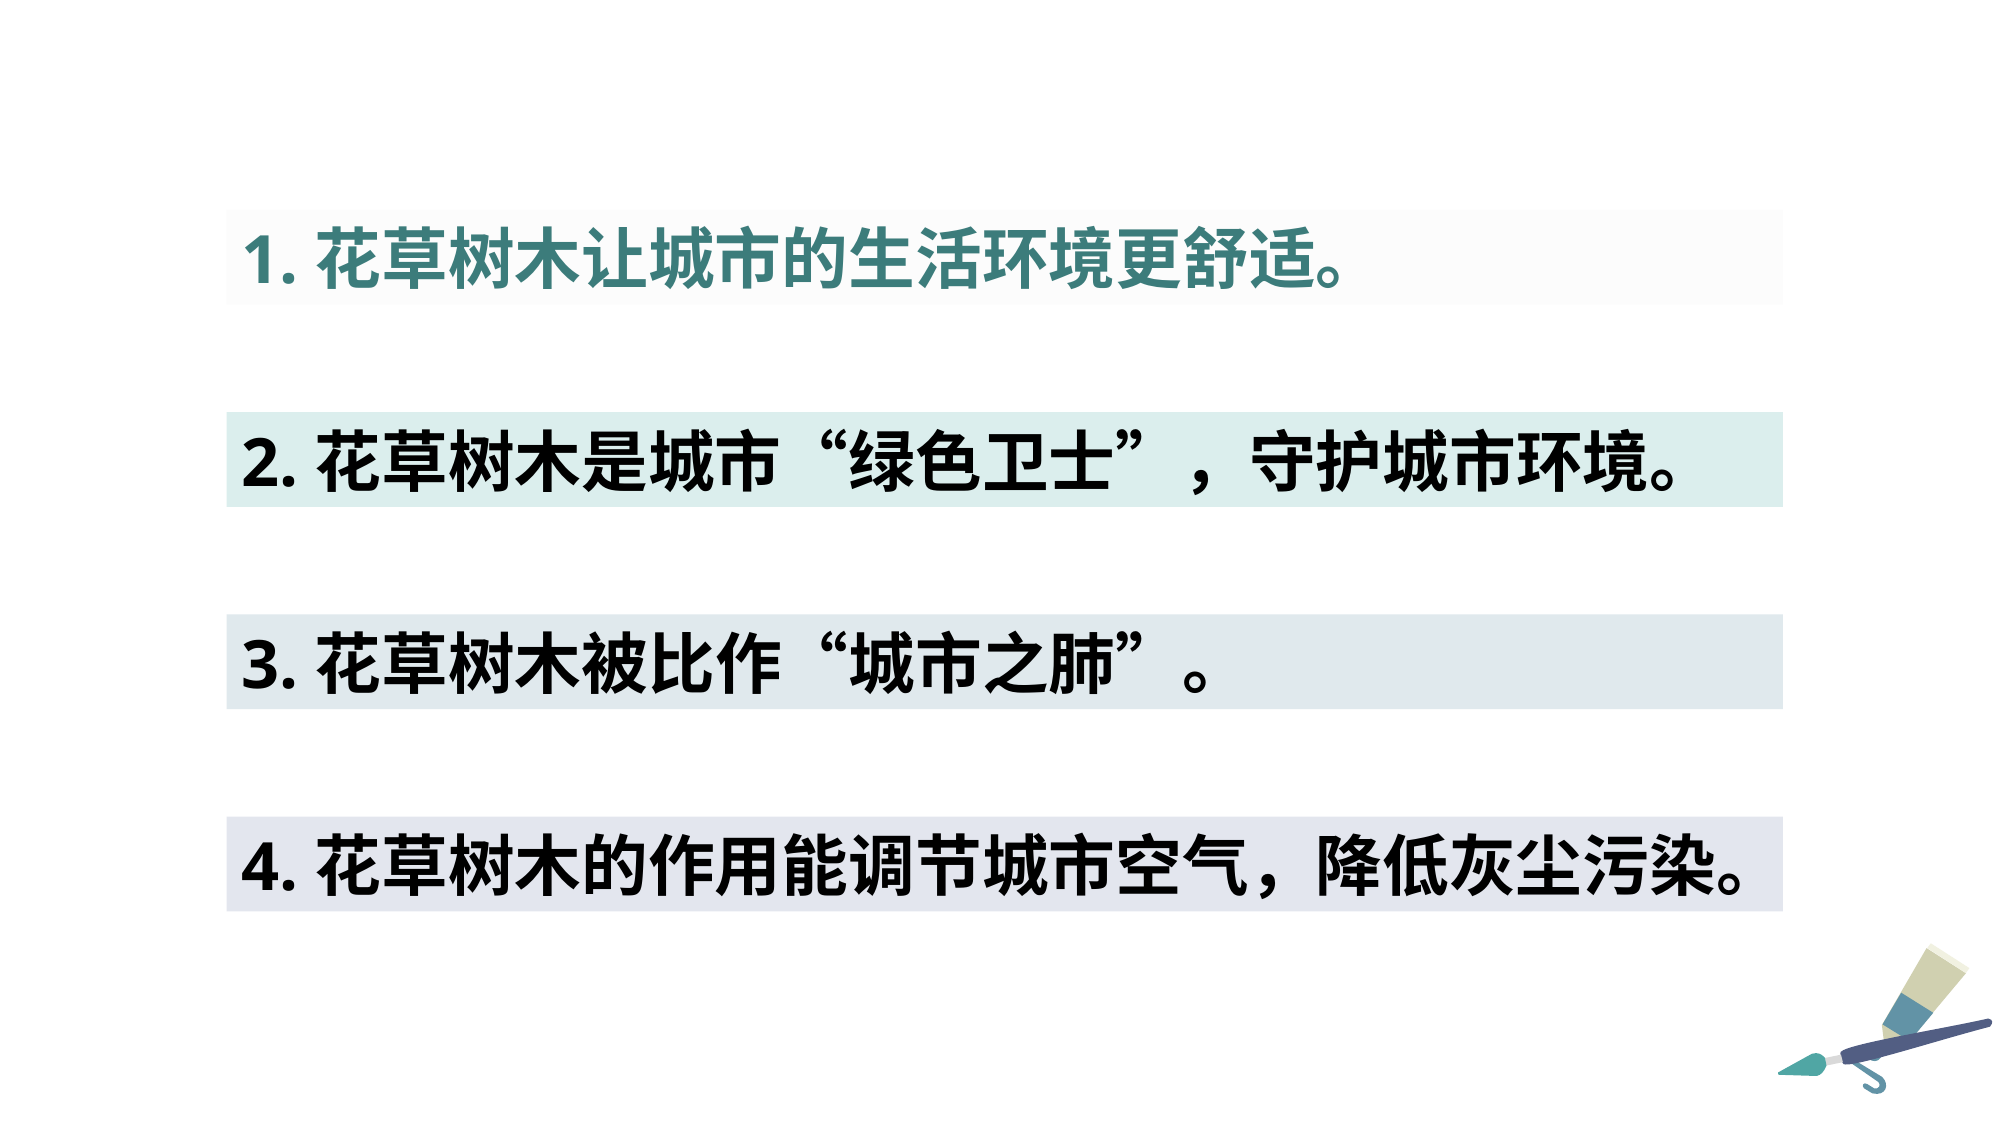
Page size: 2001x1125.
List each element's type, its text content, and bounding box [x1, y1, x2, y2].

text_box 3.花草树木被比作“城市之肺”。 [226, 614, 1783, 710]
text_box 4.花草树木的作用能调节城市空气，降低灰尘污染。 [226, 816, 1783, 912]
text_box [1811, 945, 1974, 1125]
text_box 1.花草树木让城市的生活环境更舒适。 [226, 209, 1783, 305]
text_box 2.花草树木是城市“绿色卫士”，守护城市环境。 [226, 412, 1783, 507]
